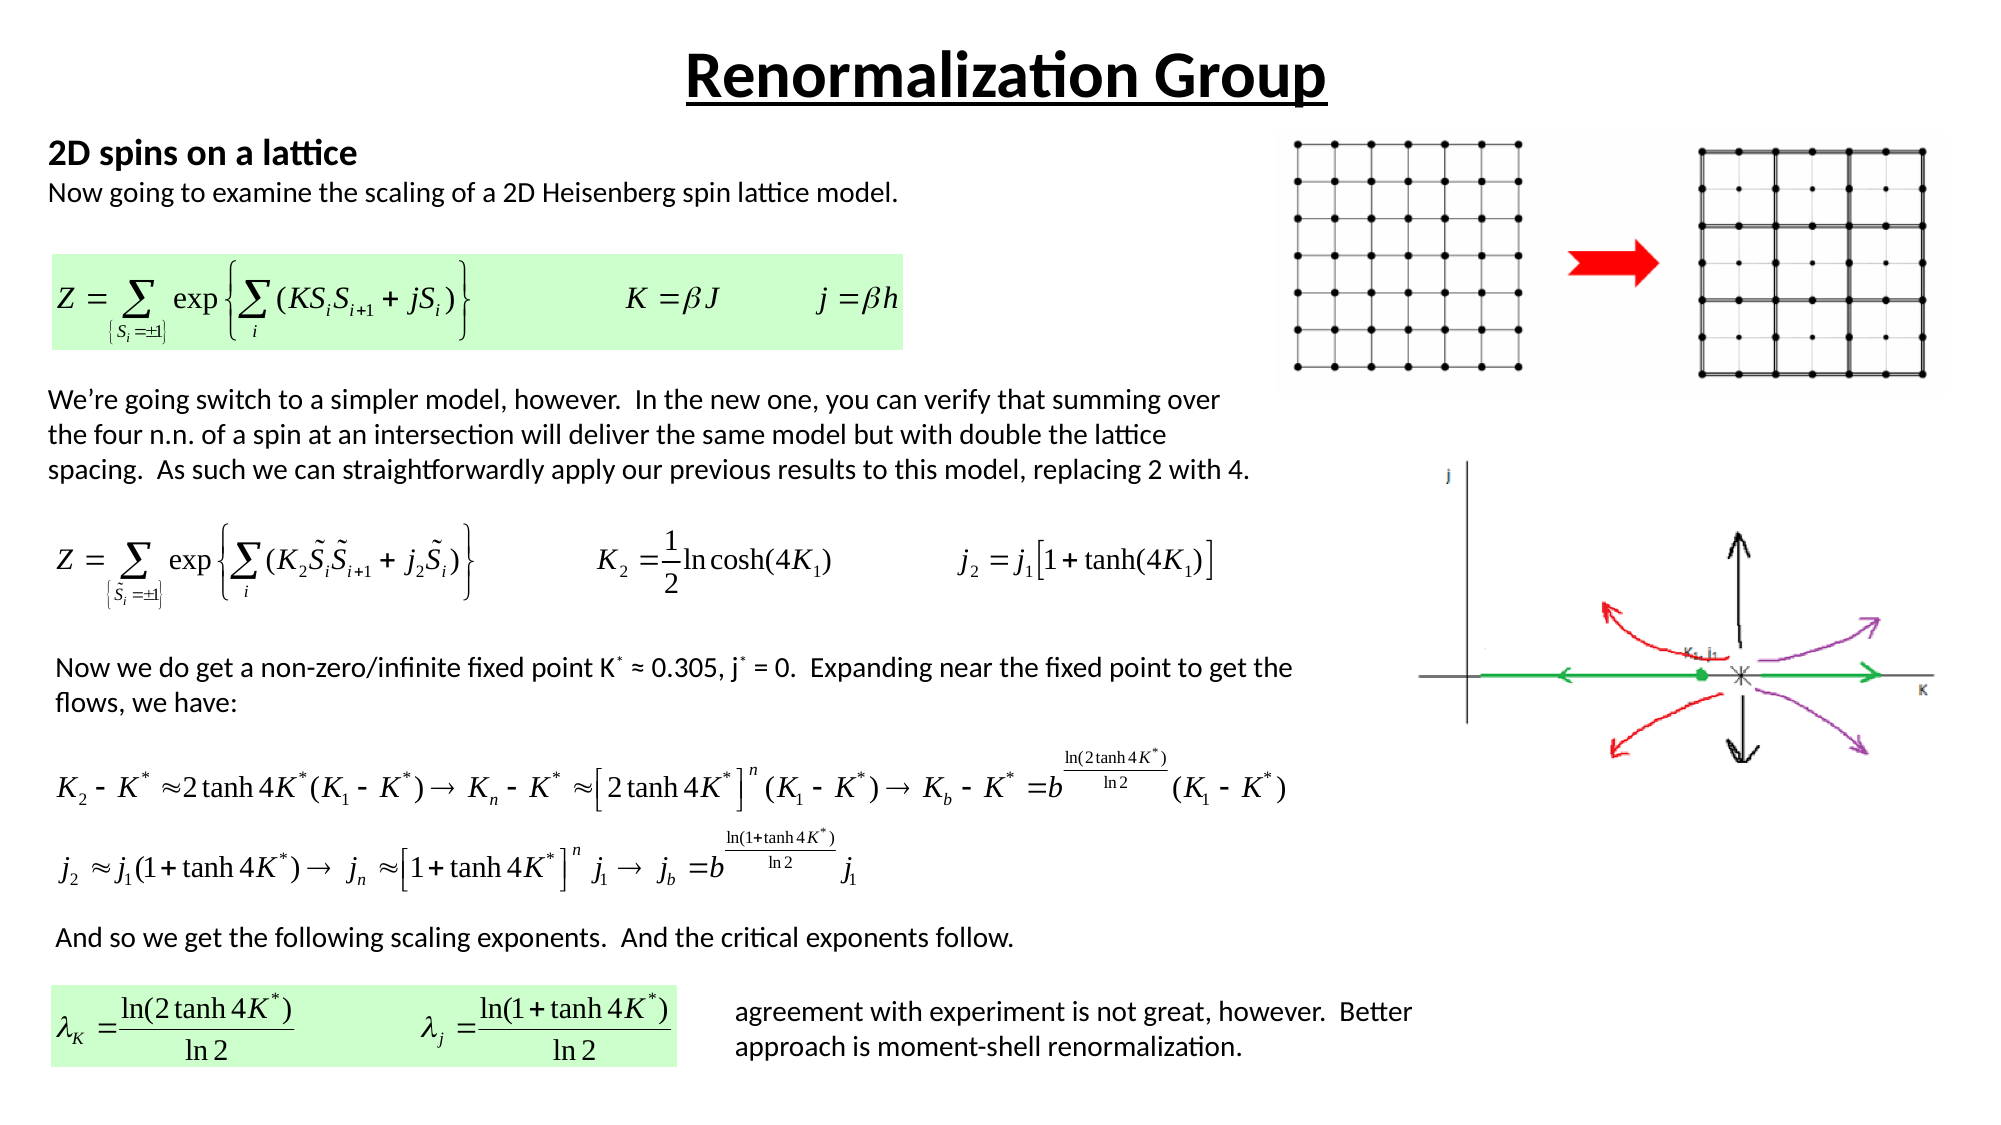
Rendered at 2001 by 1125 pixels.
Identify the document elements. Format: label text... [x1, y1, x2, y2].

text_box agreement with experiment is not great, however. Better approach is moment-shell renormalization. [720, 984, 1473, 1070]
text_box 2D spins on a lattice Now going to examine the scaling of a 2D Heisenberg spin lattice model. [33, 120, 1238, 216]
text_box We’re going switch to a simpler model, however. In the new one, you can verify that summing over the four n.n. of a spin at an intersection will deliver the same model but with double the lattice spacing. As such we can straightforwardly apply our previous results to this model, replacing 2 with 4. [33, 372, 1282, 493]
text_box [51, 253, 903, 350]
text_box Renormalization Group [671, 23, 1344, 118]
text_box Now we do get a non-zero/infinite fixed point K* ≈ 0.305, j* = 0. Expanding near the fixed point to get the flows, we have: [40, 641, 1364, 726]
picture [1237, 125, 1979, 394]
text_box And so we get the following scaling exponents. And the critical exponents follow. [40, 911, 1079, 961]
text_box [51, 984, 678, 1068]
picture [1393, 453, 1946, 774]
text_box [51, 741, 1291, 897]
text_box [51, 517, 1220, 615]
